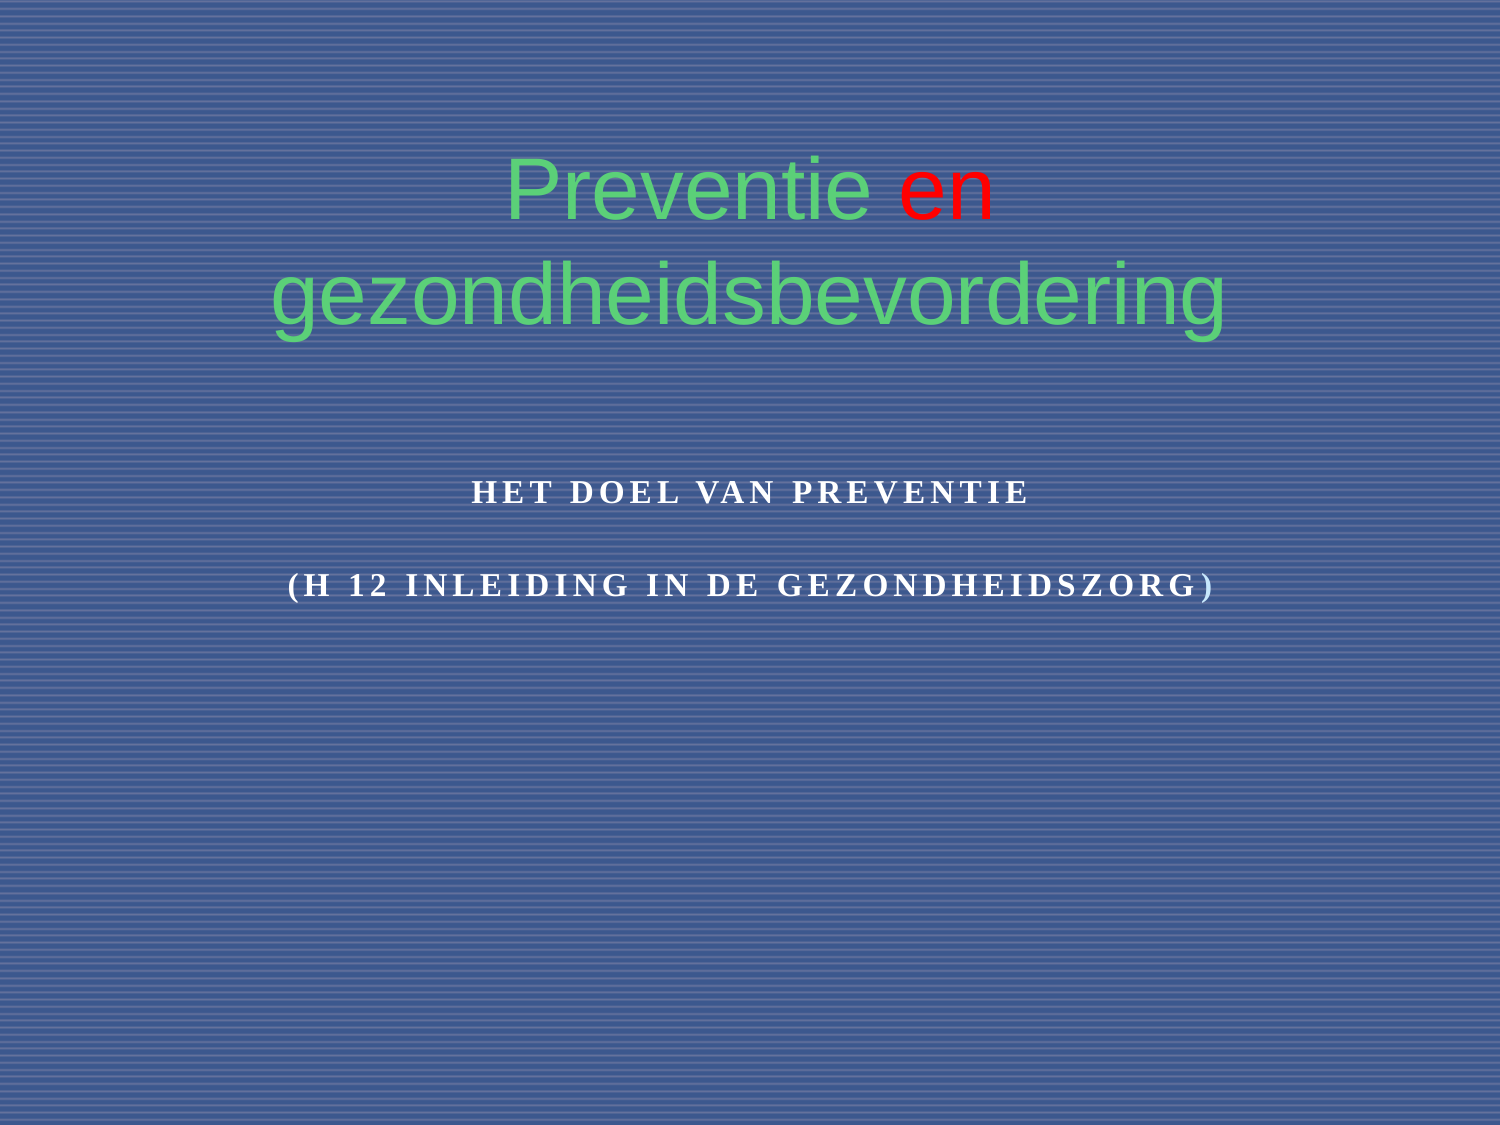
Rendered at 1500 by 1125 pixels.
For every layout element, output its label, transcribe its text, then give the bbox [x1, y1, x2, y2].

title Preventie en gezondheidsbevordering [112, 62, 1388, 350]
subtitle Het doel van preventie (H 12 Inleiding in de gezondheidszorg) [225, 462, 1275, 750]
